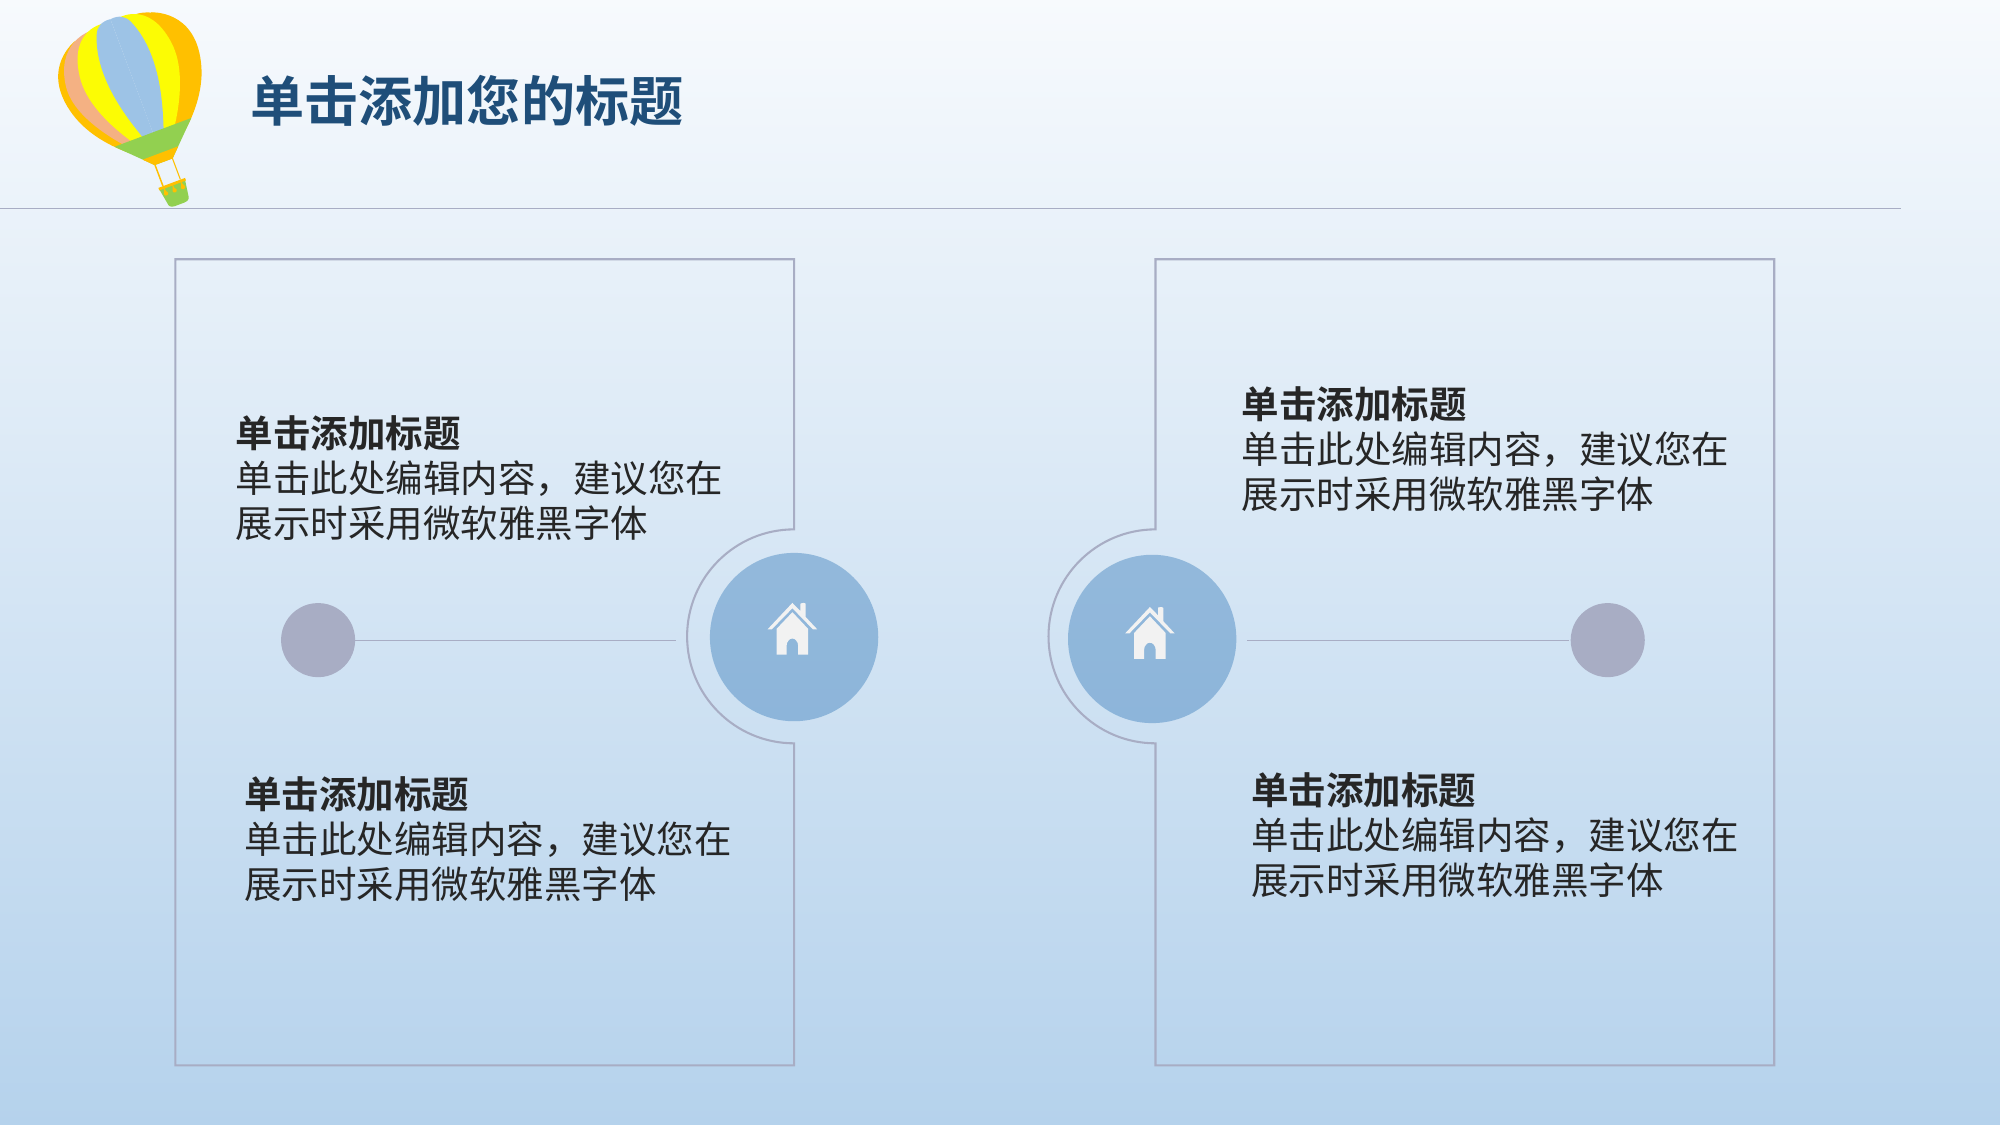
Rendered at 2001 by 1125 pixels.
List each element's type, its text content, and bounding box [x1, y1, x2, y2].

text_box [280, 602, 357, 679]
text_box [61, 7, 227, 211]
text_box [1066, 553, 1238, 725]
text_box 单击添加标题 单击此处编辑内容，建议您在 展示时采用微软雅黑字体 [229, 763, 1141, 914]
text_box [1134, 616, 1166, 659]
text_box [1125, 607, 1175, 634]
text_box [174, 258, 796, 1067]
text_box [1569, 602, 1646, 679]
text_box 单击添加标题 单击此处编辑内容，建议您在 展示时采用微软雅黑字体 [1227, 373, 2000, 524]
text_box [767, 602, 818, 655]
text_box 单击添加标题 单击此处编辑内容，建议您在 展示时采用微软雅黑字体 [220, 402, 1132, 553]
text_box [708, 553, 880, 723]
text_box 单击添加您的标题 [235, 60, 842, 141]
text_box [1047, 258, 1776, 1067]
text_box 单击添加标题 单击此处编辑内容，建议您在 展示时采用微软雅黑字体 [1236, 759, 2000, 910]
